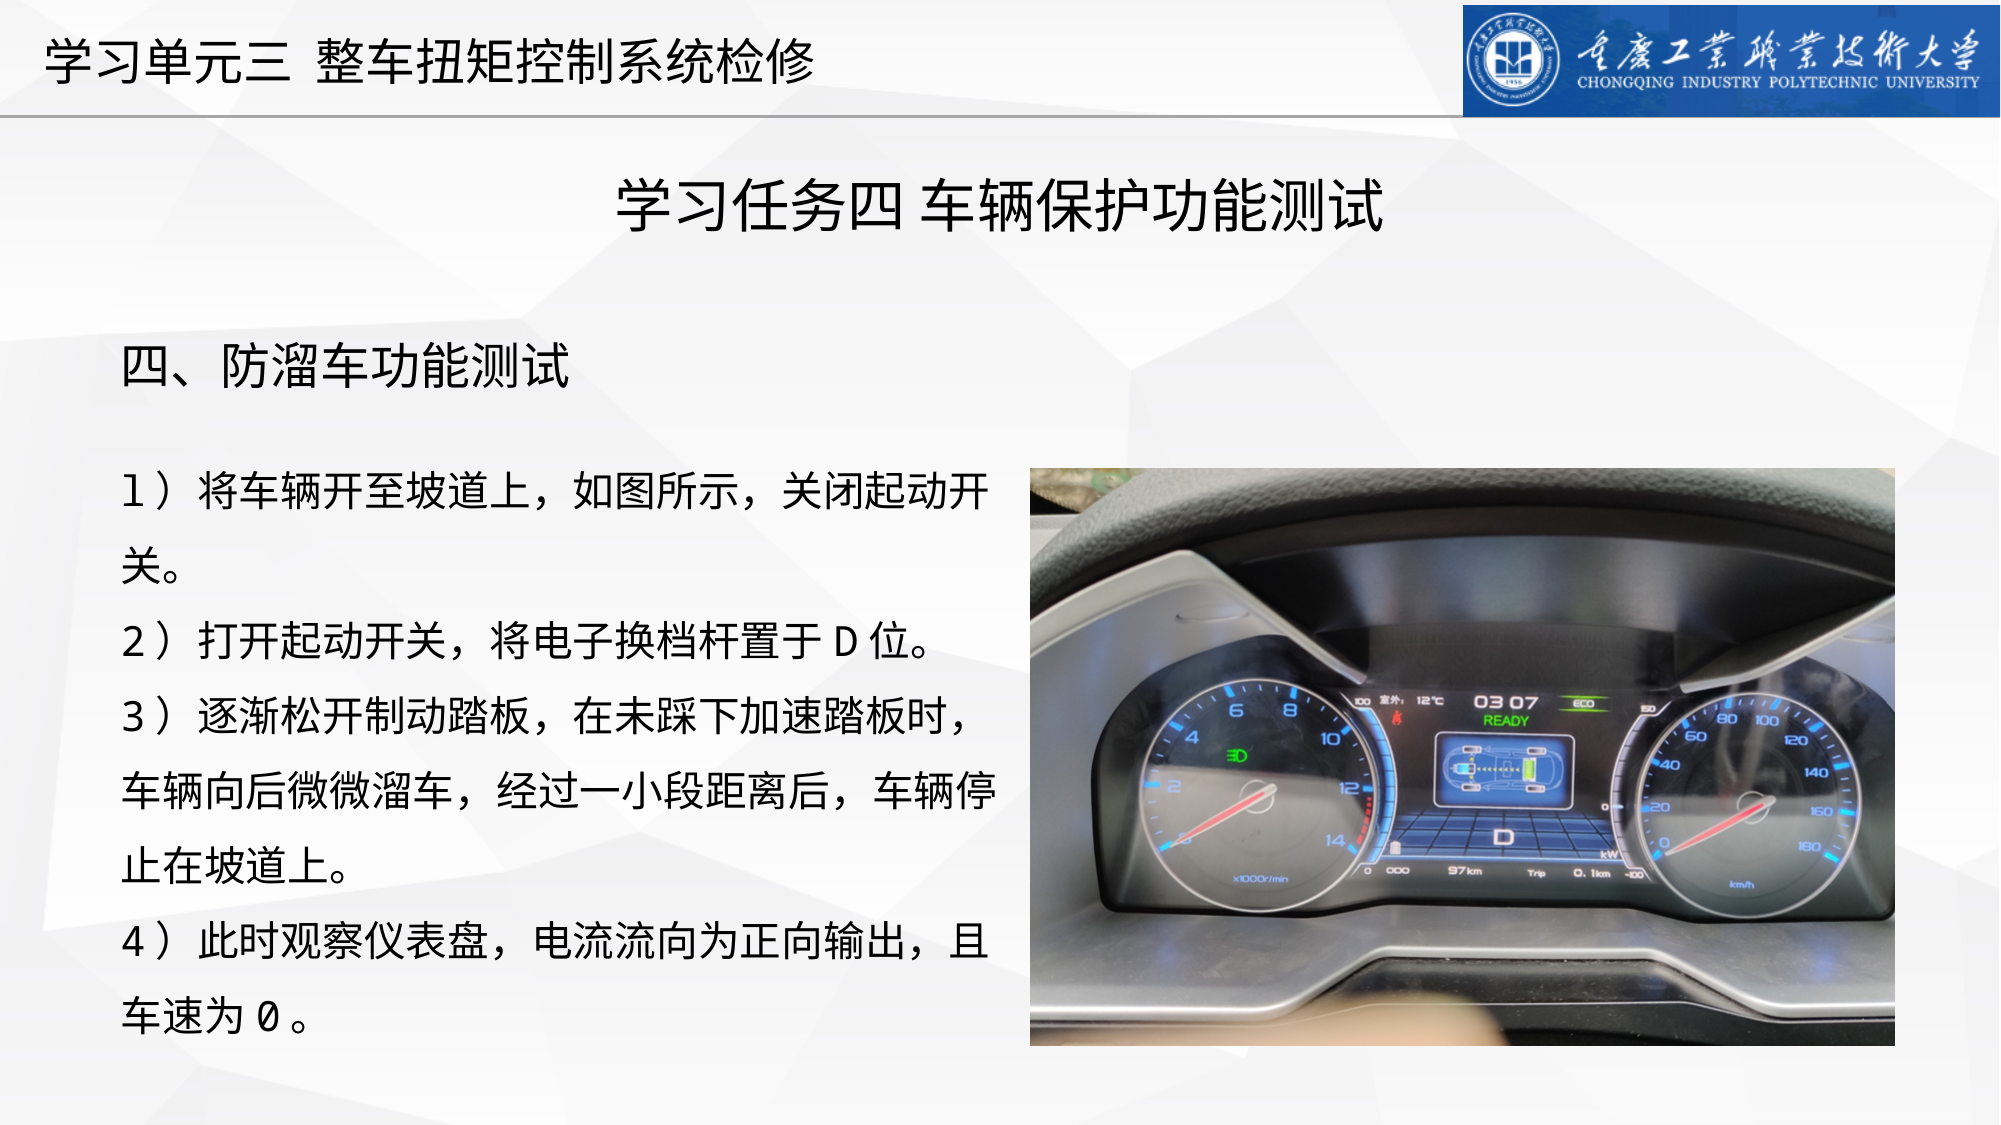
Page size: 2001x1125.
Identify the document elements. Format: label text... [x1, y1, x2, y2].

picture [0, 118, 1999, 1125]
text_box l）将车辆开至坡道上，如图所示，关闭起动开关。 2）打开起动开关，将电子换档杆置于D位。 3）逐渐松开制动踏板，在未踩下加速踏板时，车辆向后微微溜车，经过一小段距离后，车辆停止在坡道上。 4）此时观察仪表盘，电流流向为正向输出，且车速为0。 [105, 432, 1020, 1047]
text_box 学习任务四 车辆保护功能测试 [433, 161, 1567, 247]
picture [0, 0, 2001, 117]
text_box 四、防溜车功能测试 [105, 297, 1239, 402]
